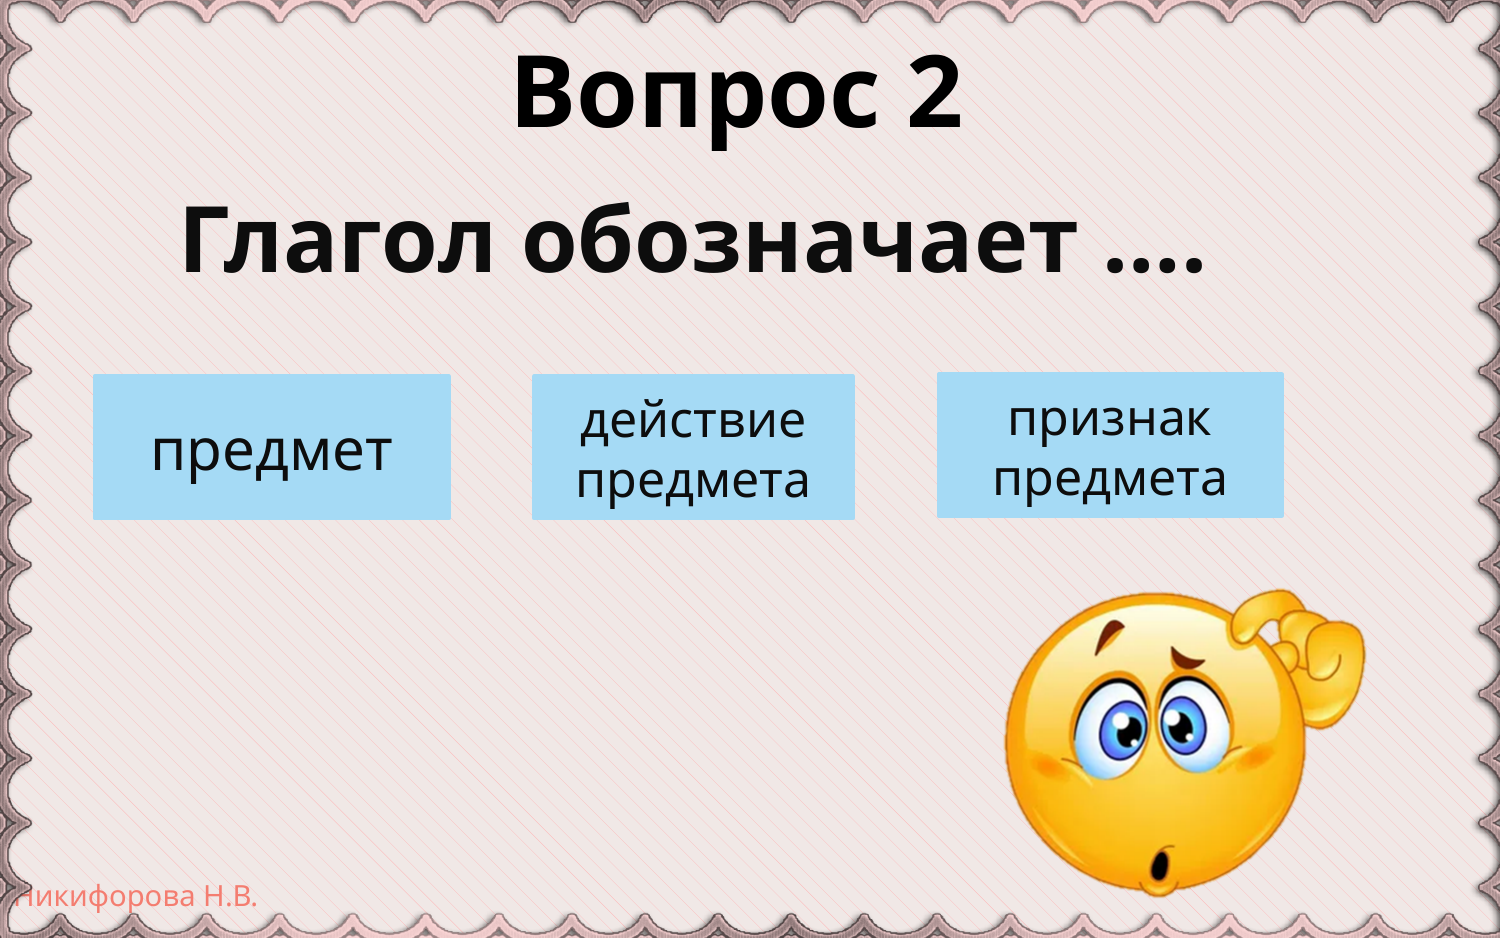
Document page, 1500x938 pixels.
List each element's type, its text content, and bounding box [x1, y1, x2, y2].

text_box признак предмета [937, 372, 1284, 518]
text_box предмет [93, 374, 451, 520]
picture [848, 529, 1461, 938]
text_box действие предмета [532, 374, 855, 520]
text_box Вопрос 2 [135, 19, 1365, 155]
text_box Глагол обозначает …. [163, 173, 1224, 299]
